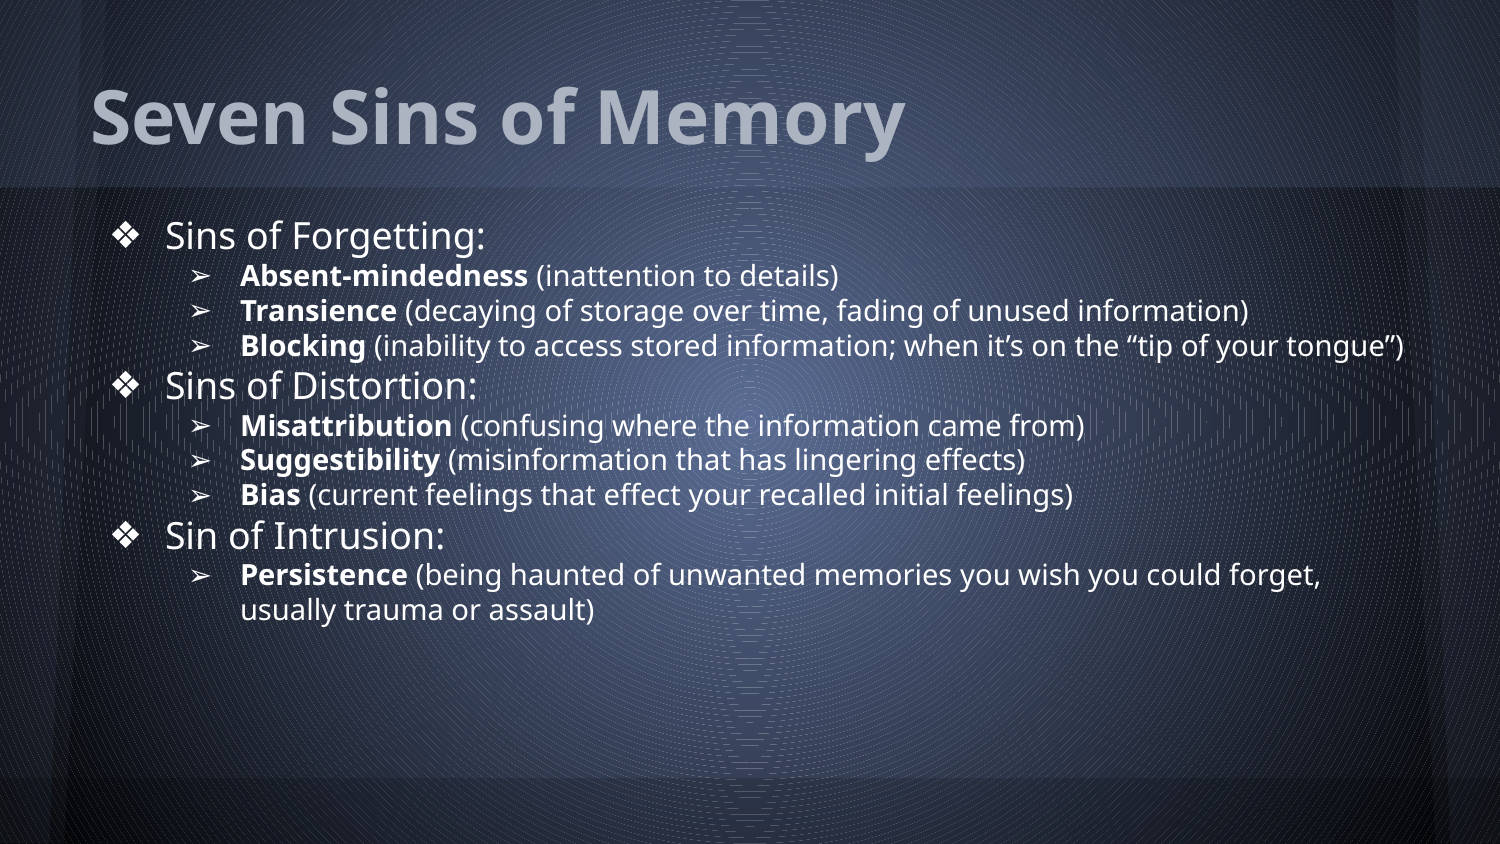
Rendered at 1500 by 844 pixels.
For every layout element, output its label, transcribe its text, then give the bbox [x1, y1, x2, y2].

title Seven Sins of Memory [75, 33, 1425, 175]
list Sins of Forgetting: Absent-mindedness (inattention to details) Transience (decaying of storage over time, fading of unused information) Blocking (inability to access stored information; when it’s on the “tip of your tongue”) Sins of Distortion: Misattribution (confusing where the information came from) Suggestibility (misinformation that has lingering effects) Bias (current feelings that effect your recalled initial feelings) Sin of Intrusion: Persistence (being haunted of unwanted memories you wish you could forget, usually trauma or assault) [75, 196, 1425, 808]
